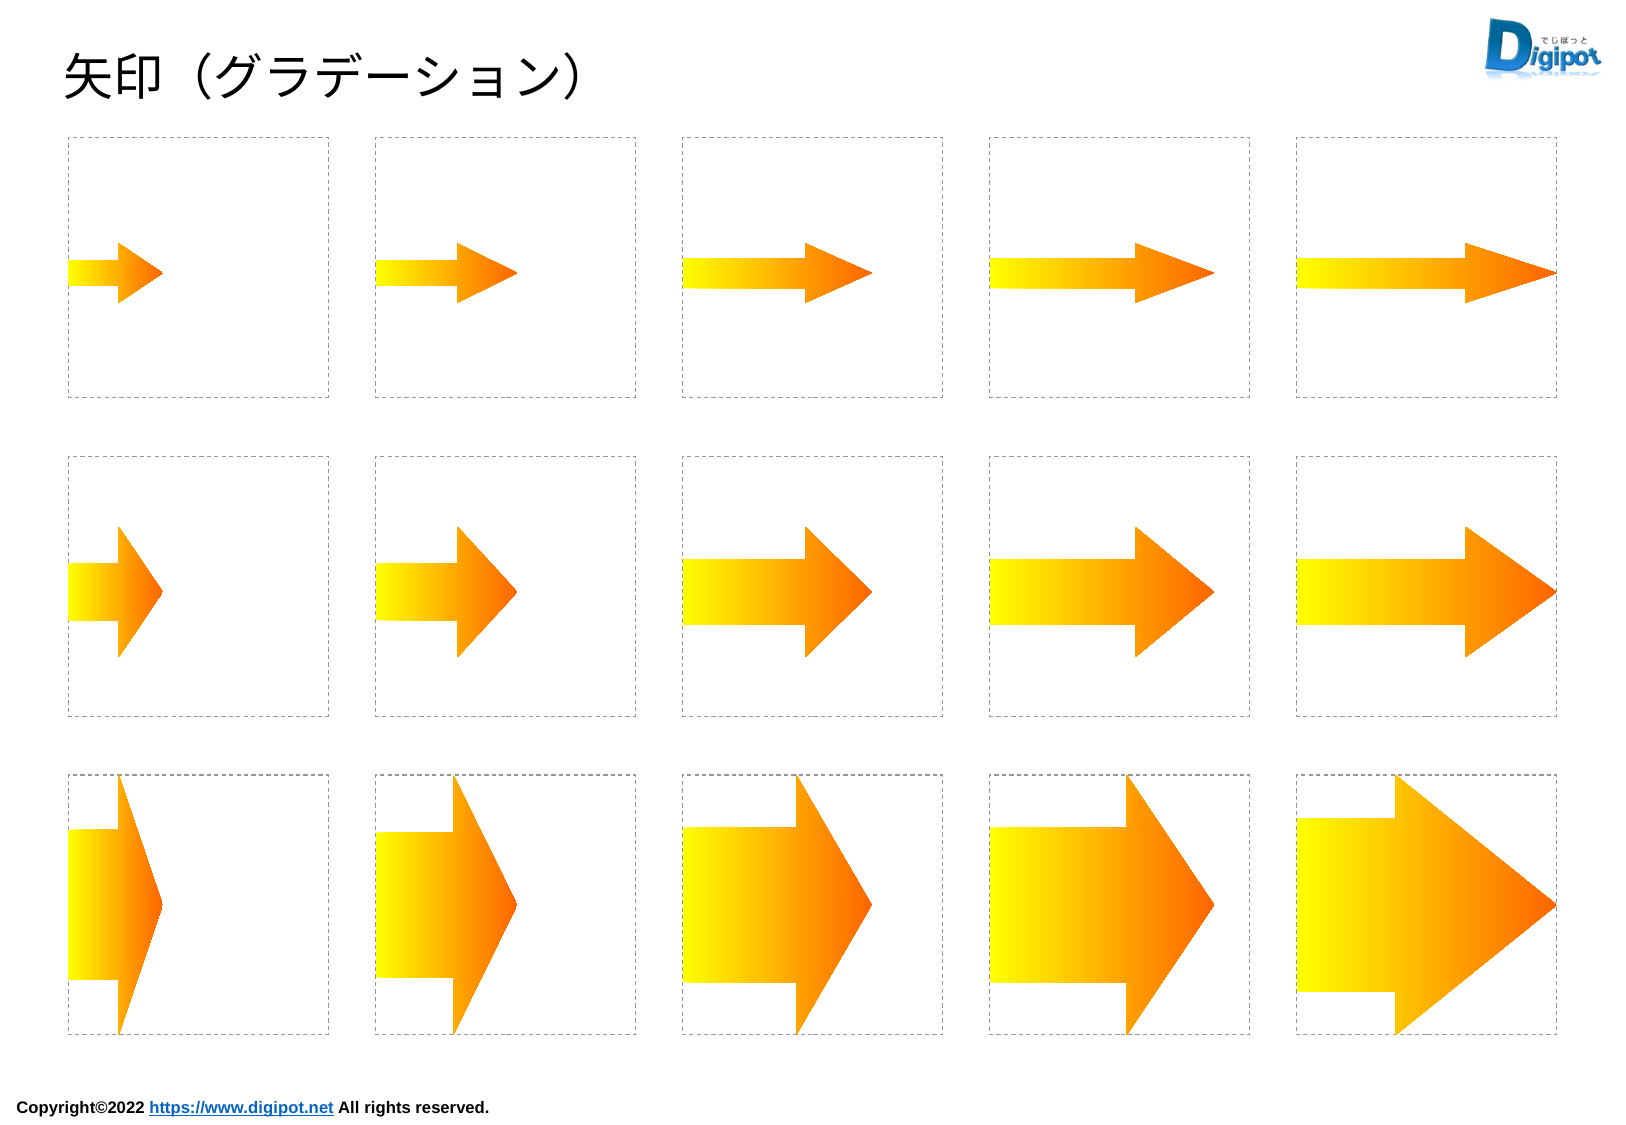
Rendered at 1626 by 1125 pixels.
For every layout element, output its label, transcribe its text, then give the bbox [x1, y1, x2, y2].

text_box [682, 527, 872, 657]
text_box [682, 774, 872, 1035]
text_box [375, 774, 518, 1035]
picture [1485, 18, 1602, 82]
text_box [68, 774, 163, 1035]
text_box [989, 774, 1215, 1035]
text_box [375, 243, 518, 303]
text_box [1296, 243, 1557, 303]
text_box [989, 243, 1215, 303]
text_box [375, 527, 518, 657]
text_box [68, 527, 163, 657]
text_box 矢印（グラデーション） [48, 38, 628, 113]
text_box [68, 243, 163, 303]
text_box [1296, 774, 1557, 1036]
text_box [1296, 527, 1557, 657]
text_box [682, 243, 872, 303]
text_box [989, 527, 1215, 657]
